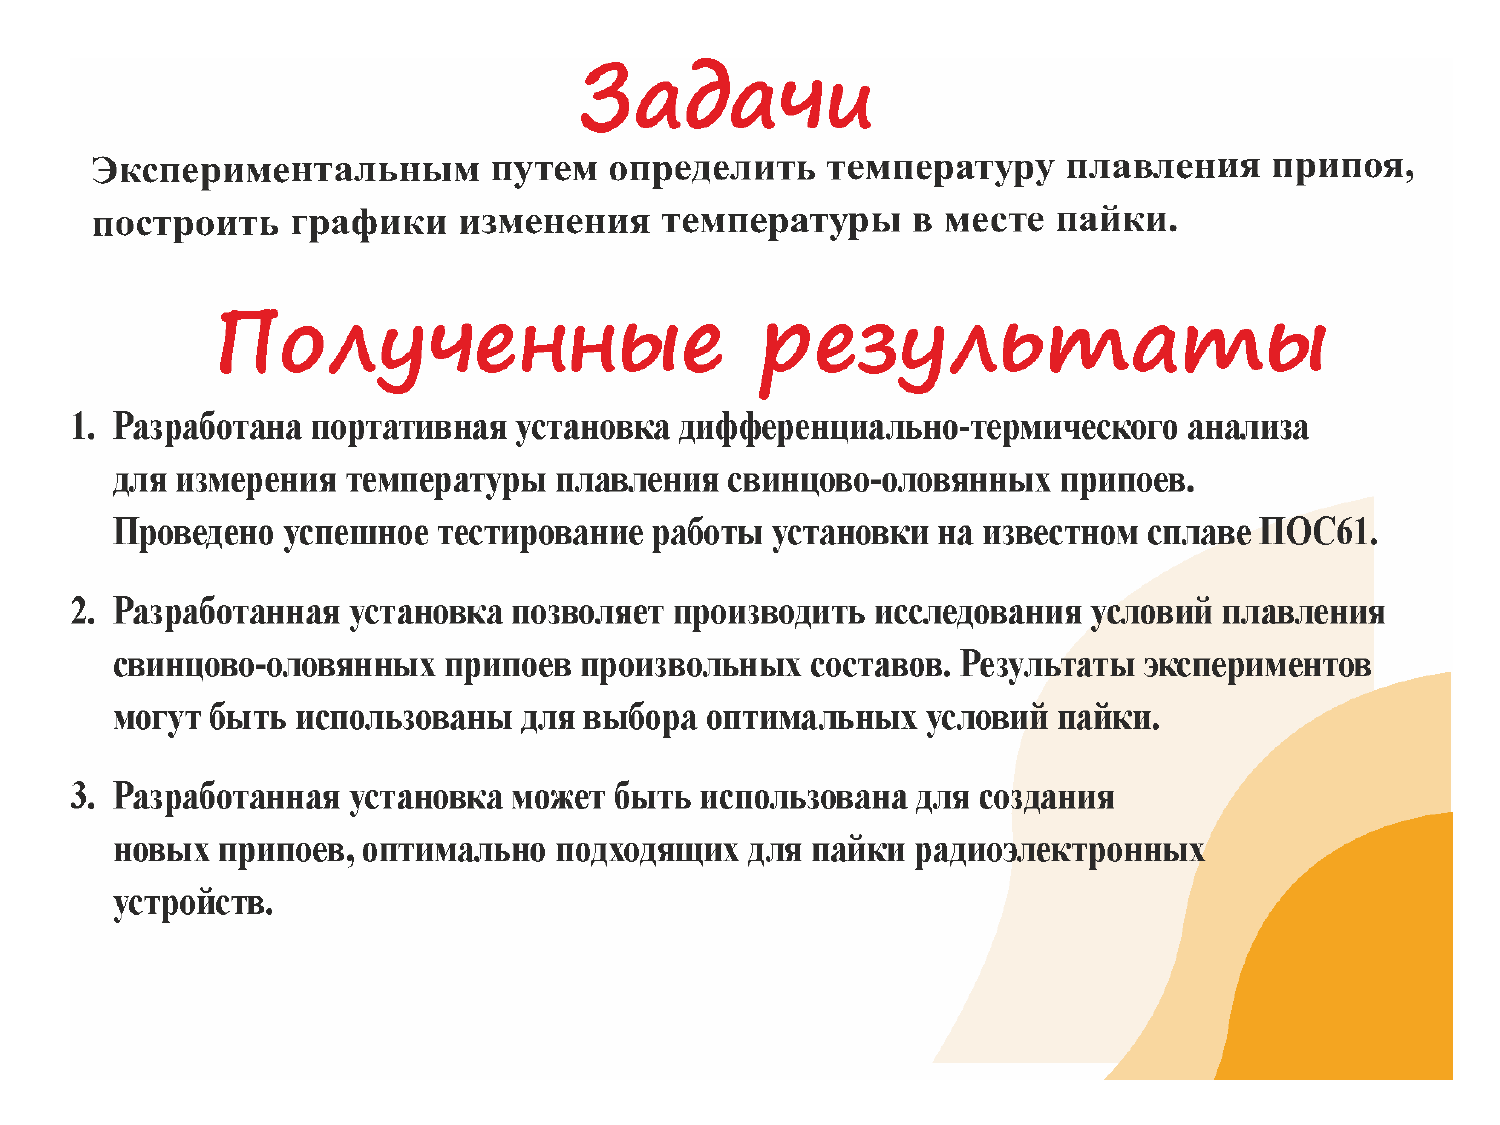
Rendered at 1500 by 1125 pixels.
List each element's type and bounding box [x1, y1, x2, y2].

picture [70, 58, 1454, 1081]
